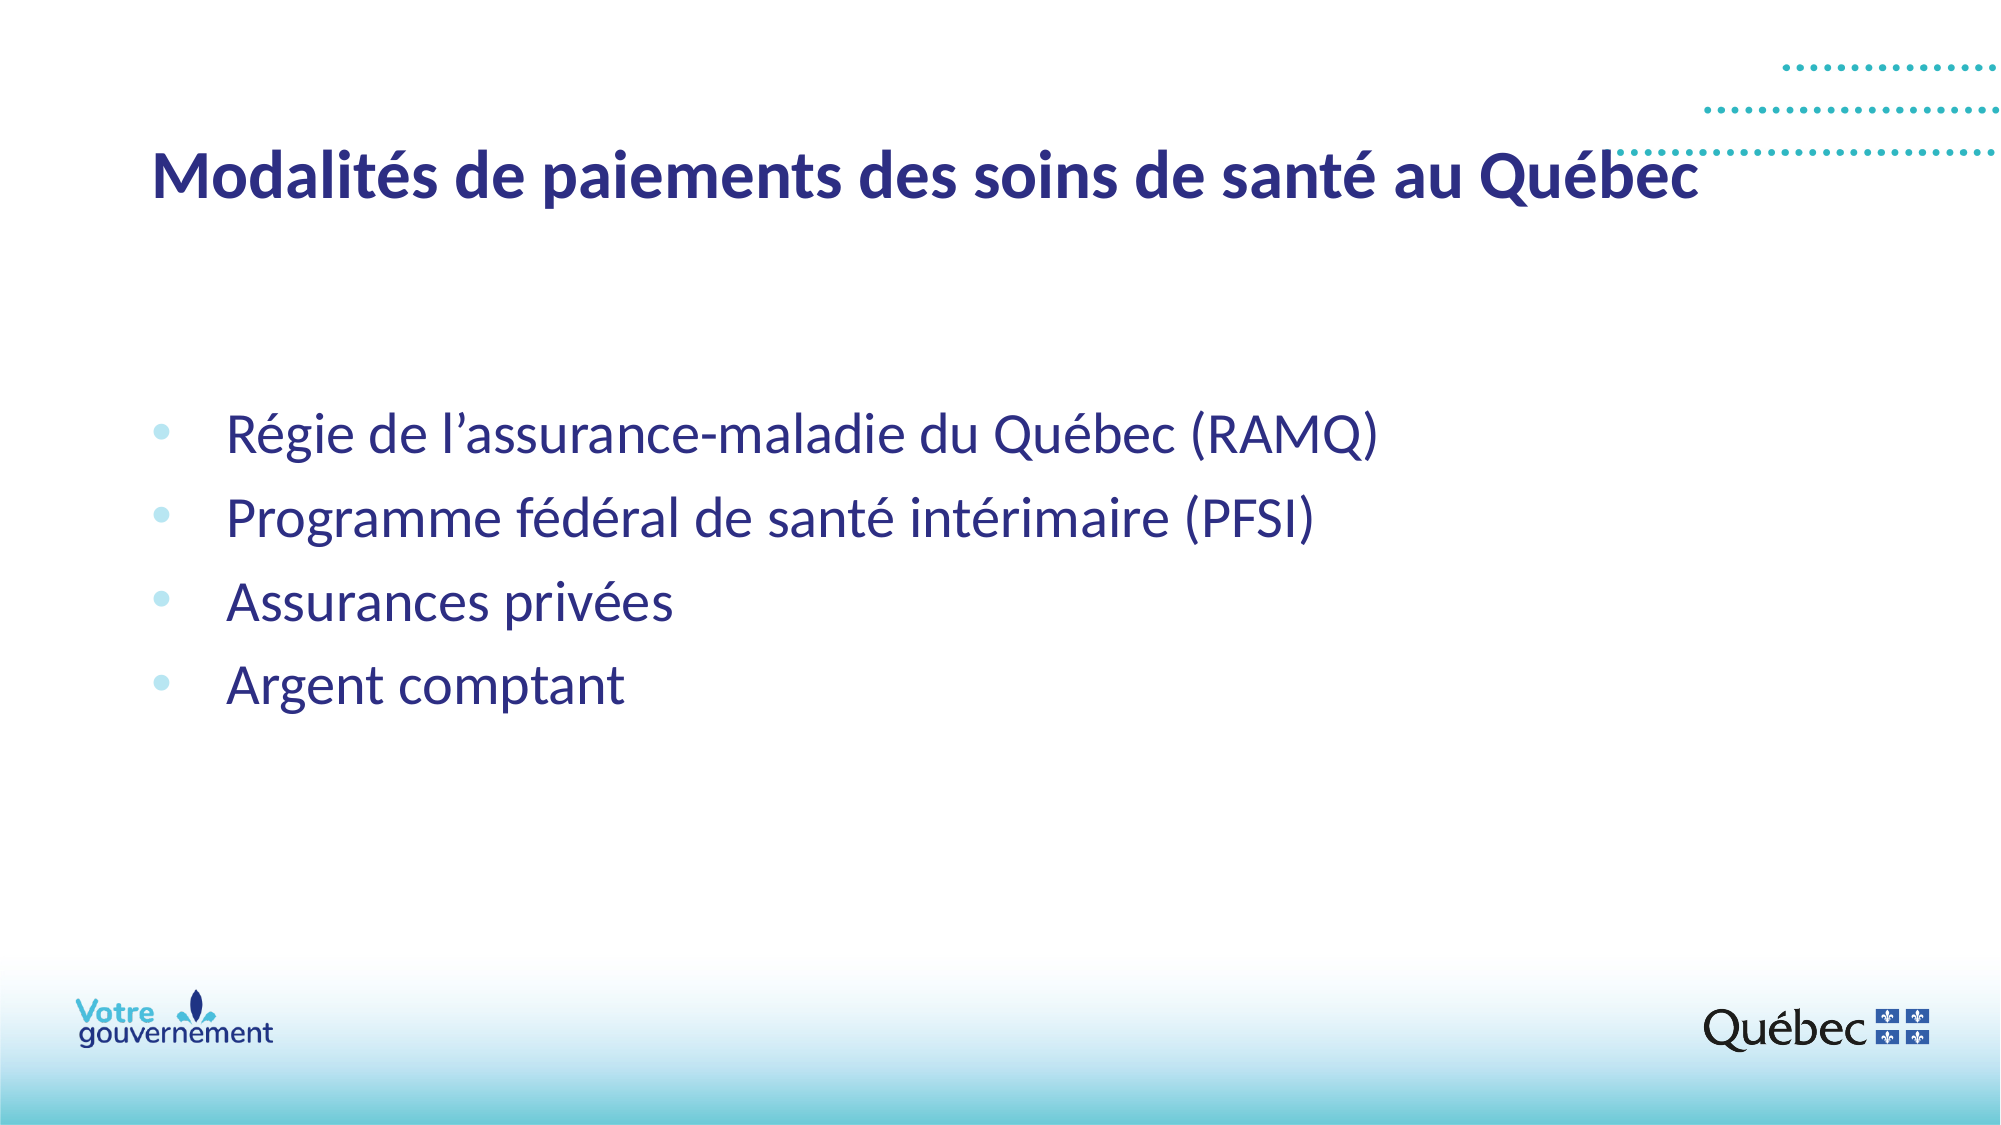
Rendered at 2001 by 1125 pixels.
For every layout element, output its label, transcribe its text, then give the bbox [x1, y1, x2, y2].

list Régie de l’assurance-maladie du Québec (RAMQ) Programme fédéral de santé intérimaire (PFSI) Assurances privées Argent comptant [136, 304, 1862, 855]
picture [0, 0, 2001, 1125]
title Modalités de paiements des soins de santé au Québec [136, 130, 1862, 221]
